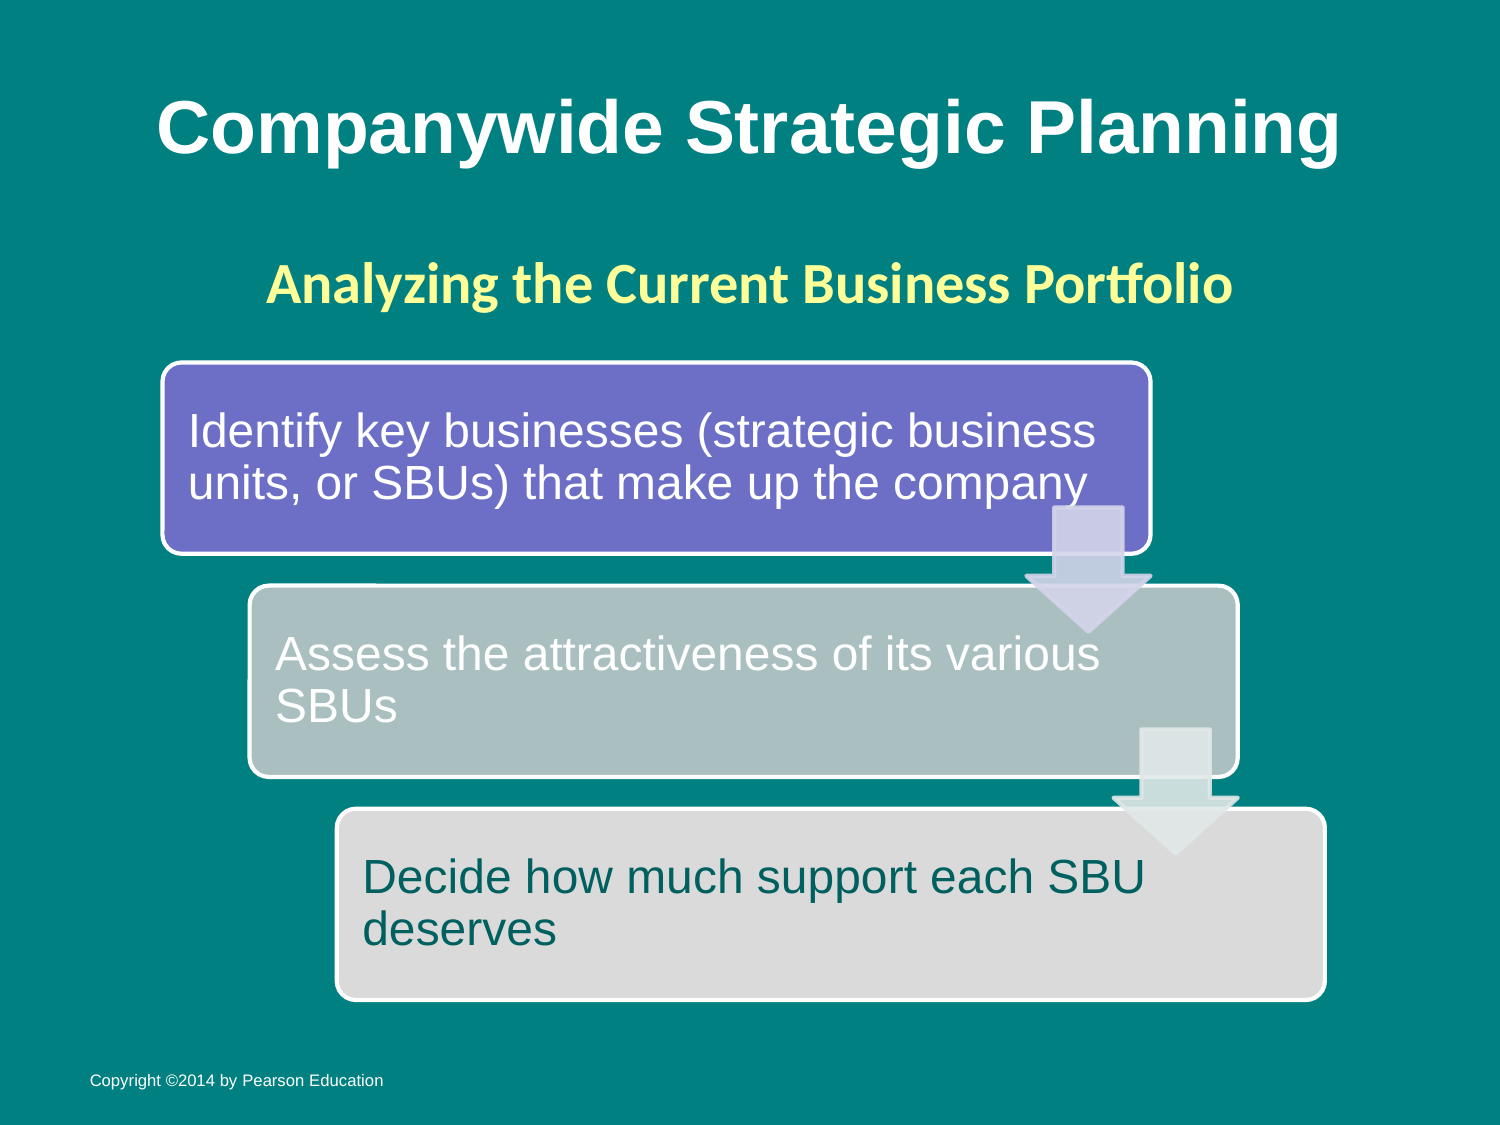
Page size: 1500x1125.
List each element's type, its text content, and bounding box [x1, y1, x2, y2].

list Analyzing the Current Business Portfolio [37, 237, 1463, 301]
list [162, 362, 1326, 1001]
title Companywide Strategic Planning [112, 37, 1388, 226]
text_box Copyright ©2014 by Pearson Education [74, 1062, 825, 1098]
